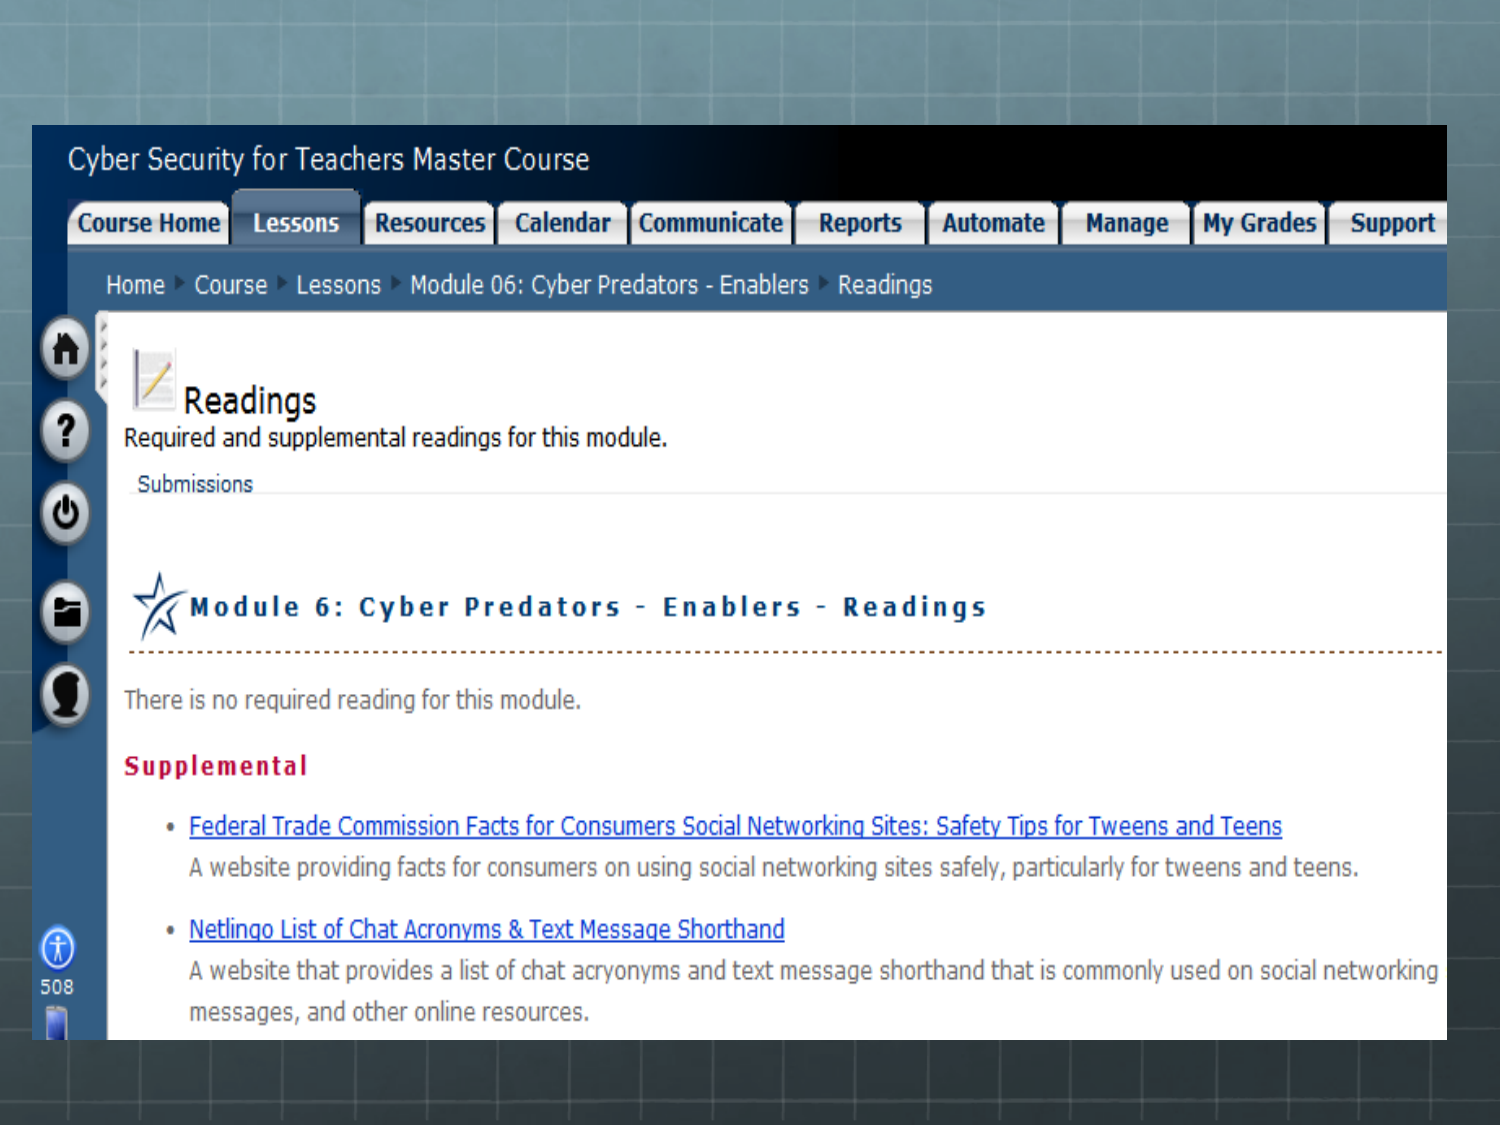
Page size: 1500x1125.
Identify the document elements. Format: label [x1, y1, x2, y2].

list [31, 124, 1447, 1041]
picture [0, 0, 1500, 1125]
